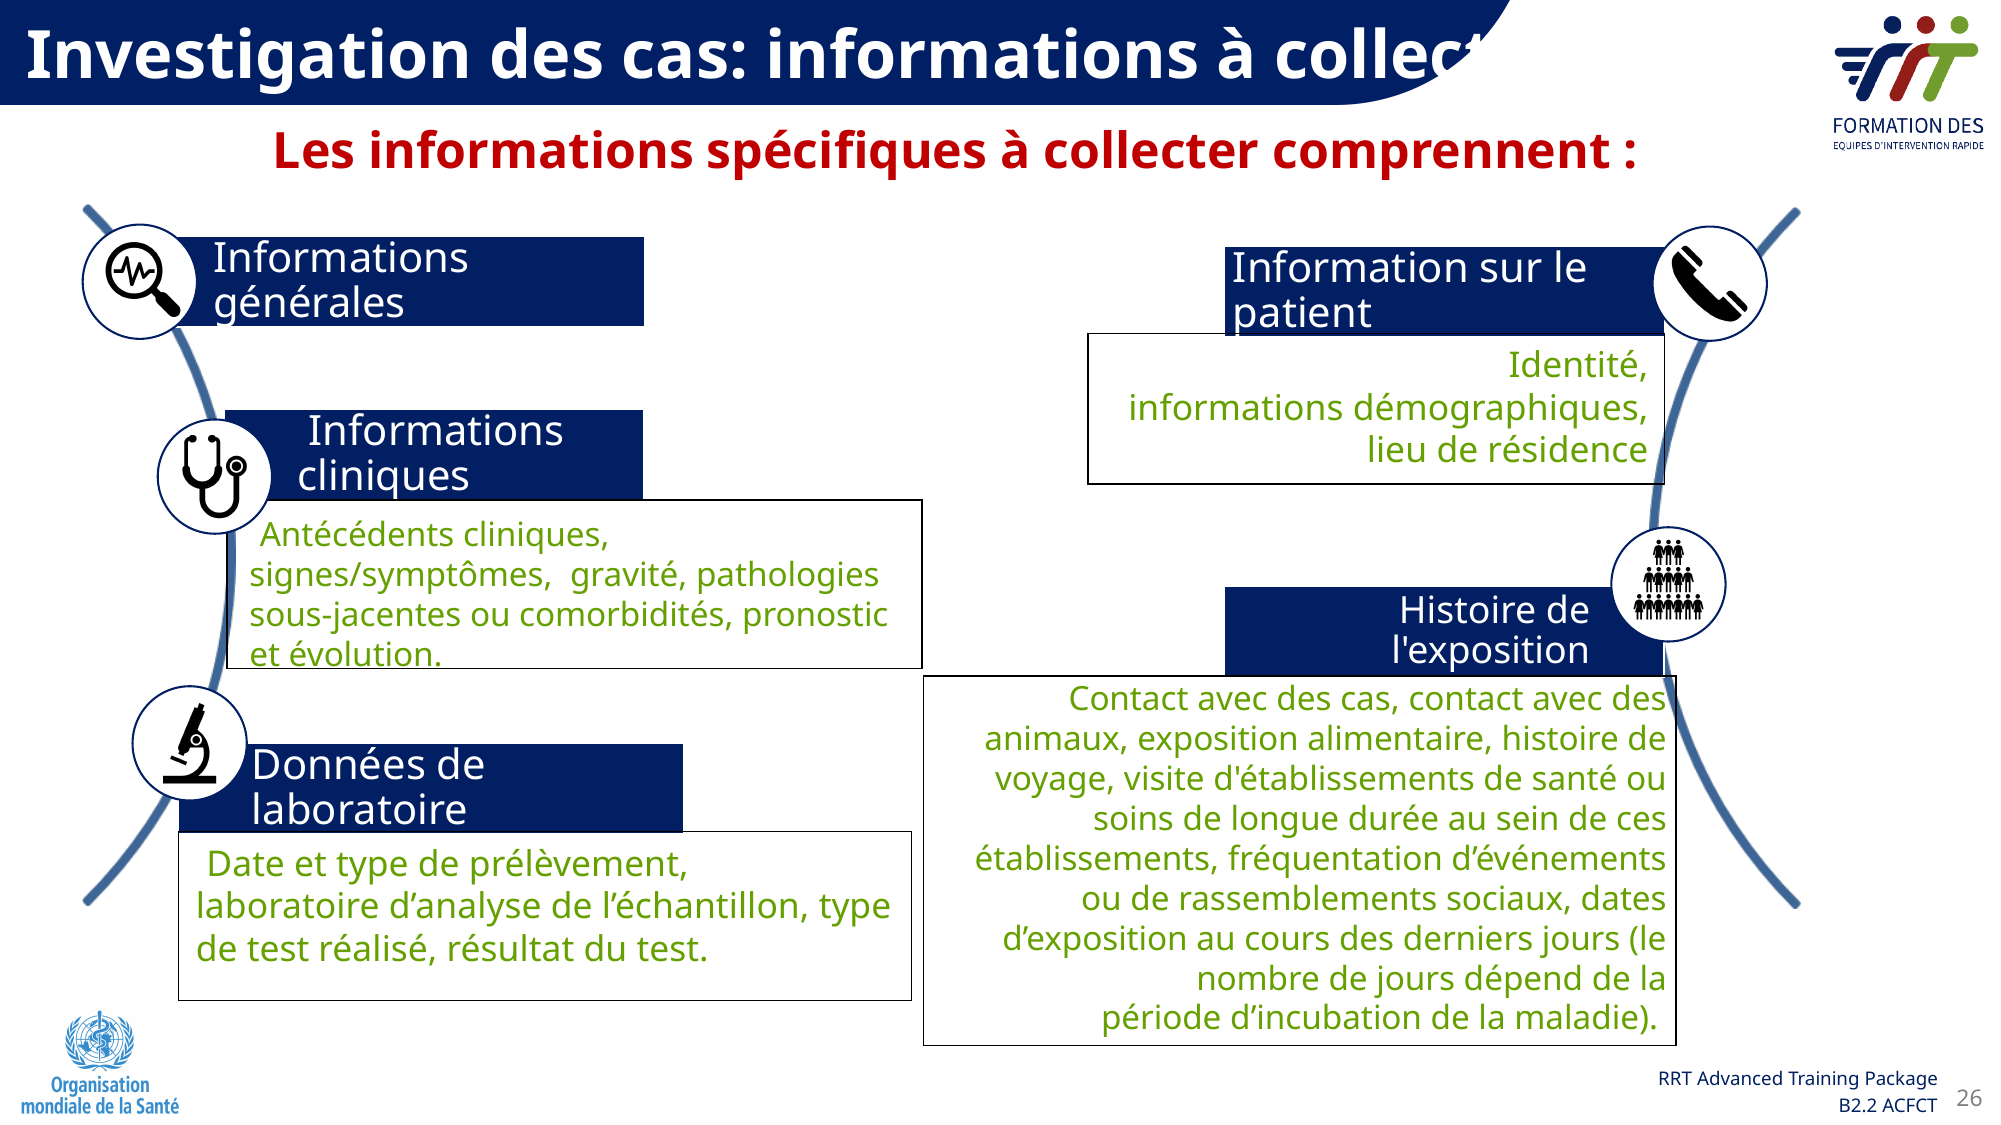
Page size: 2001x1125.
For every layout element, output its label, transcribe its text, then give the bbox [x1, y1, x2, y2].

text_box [1223, 582, 1665, 668]
picture [20, 1009, 180, 1115]
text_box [226, 499, 923, 684]
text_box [224, 400, 645, 499]
picture [82, 204, 261, 906]
text_box Investigation des cas: informations à collecter [18, 10, 1585, 105]
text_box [139, 235, 646, 328]
picture [1625, 207, 1802, 909]
text_box [1611, 547, 1625, 582]
text_box Les informations spécifiques à collecter comprennent : [265, 110, 1735, 186]
picture [0, 0, 1533, 105]
text_box [236, 710, 247, 742]
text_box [178, 742, 685, 831]
text_box [1638, 531, 1648, 536]
picture [1833, 15, 1984, 151]
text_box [923, 668, 1677, 1046]
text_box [178, 831, 912, 1001]
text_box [1224, 238, 1665, 333]
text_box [1087, 333, 1665, 485]
